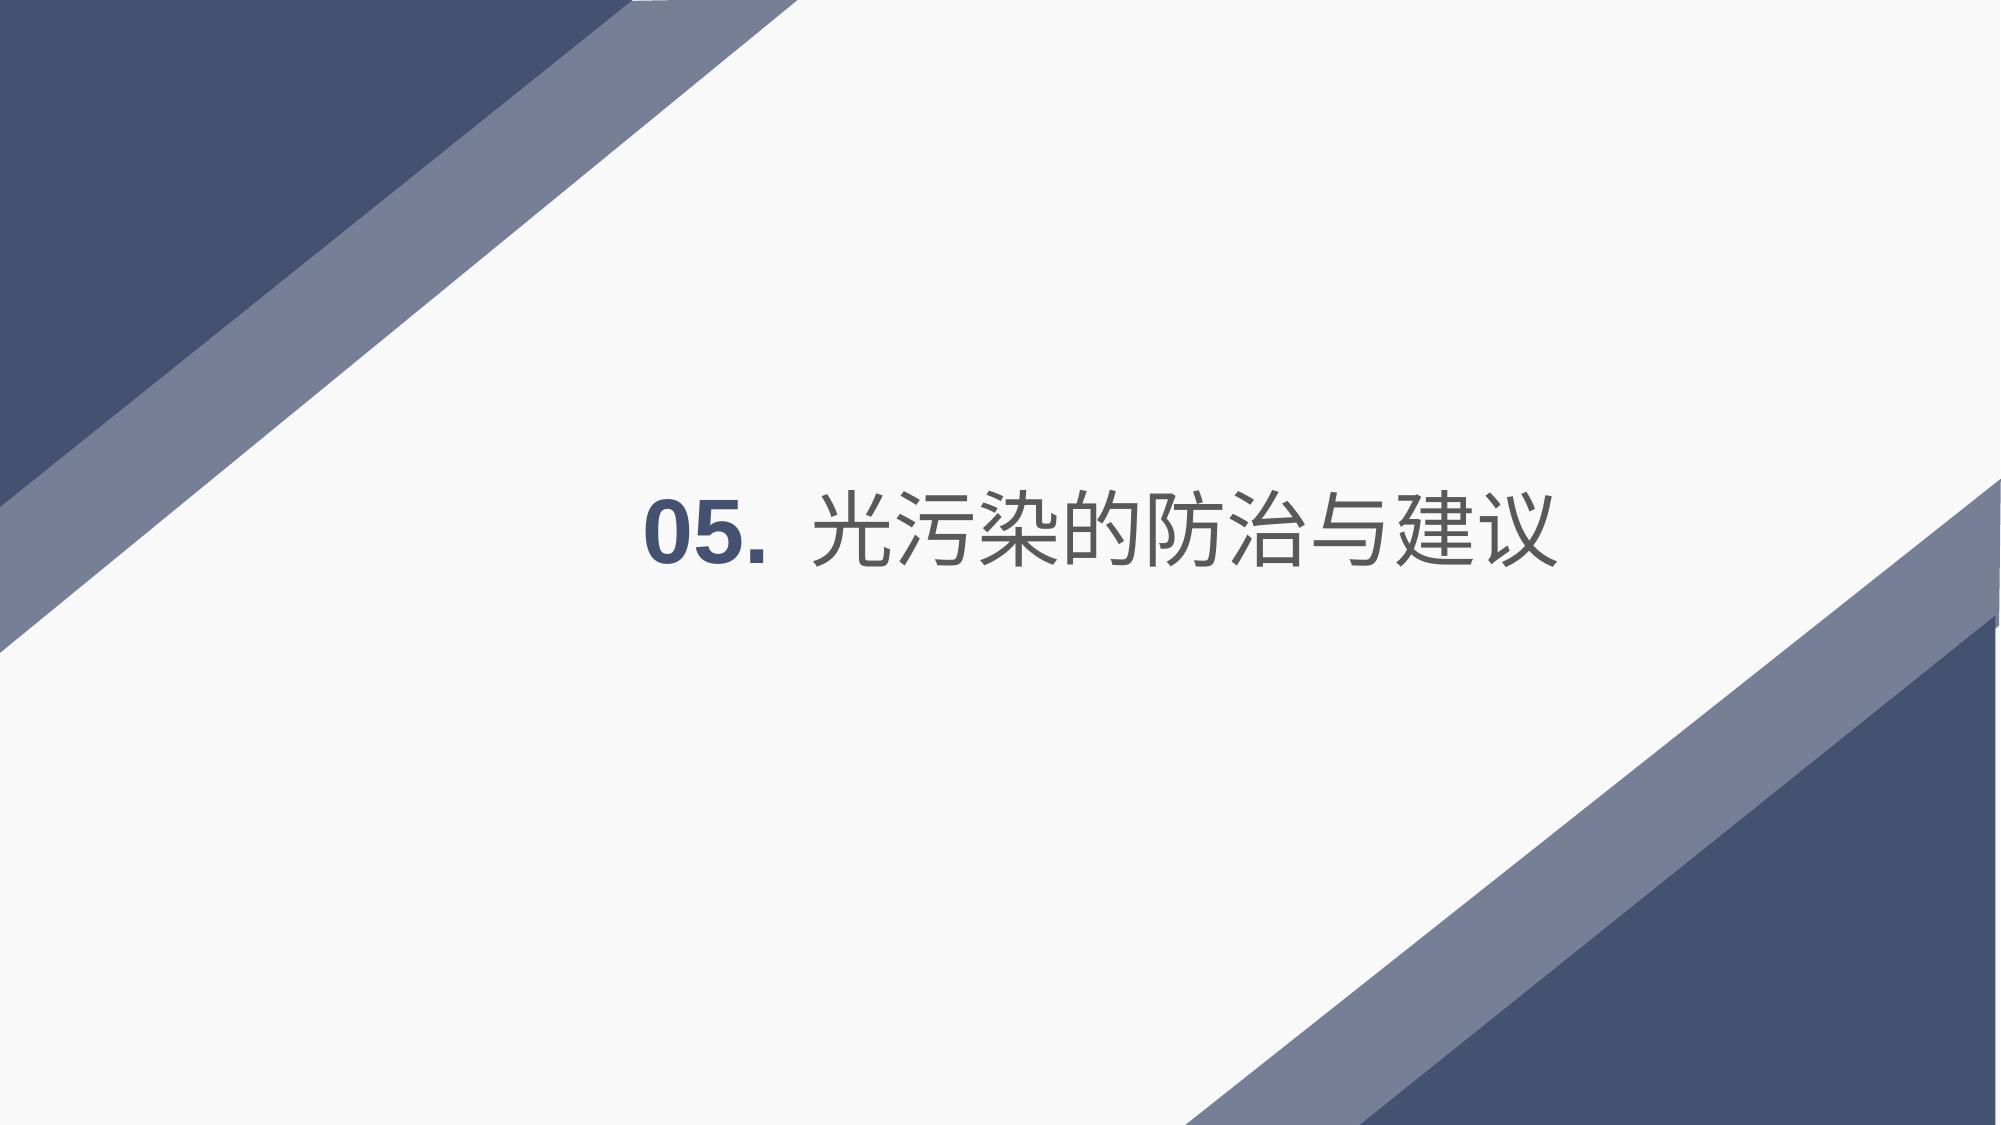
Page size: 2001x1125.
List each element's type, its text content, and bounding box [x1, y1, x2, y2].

list 05. [544, 460, 785, 608]
title 光污染的防治与建议 [795, 460, 1703, 608]
